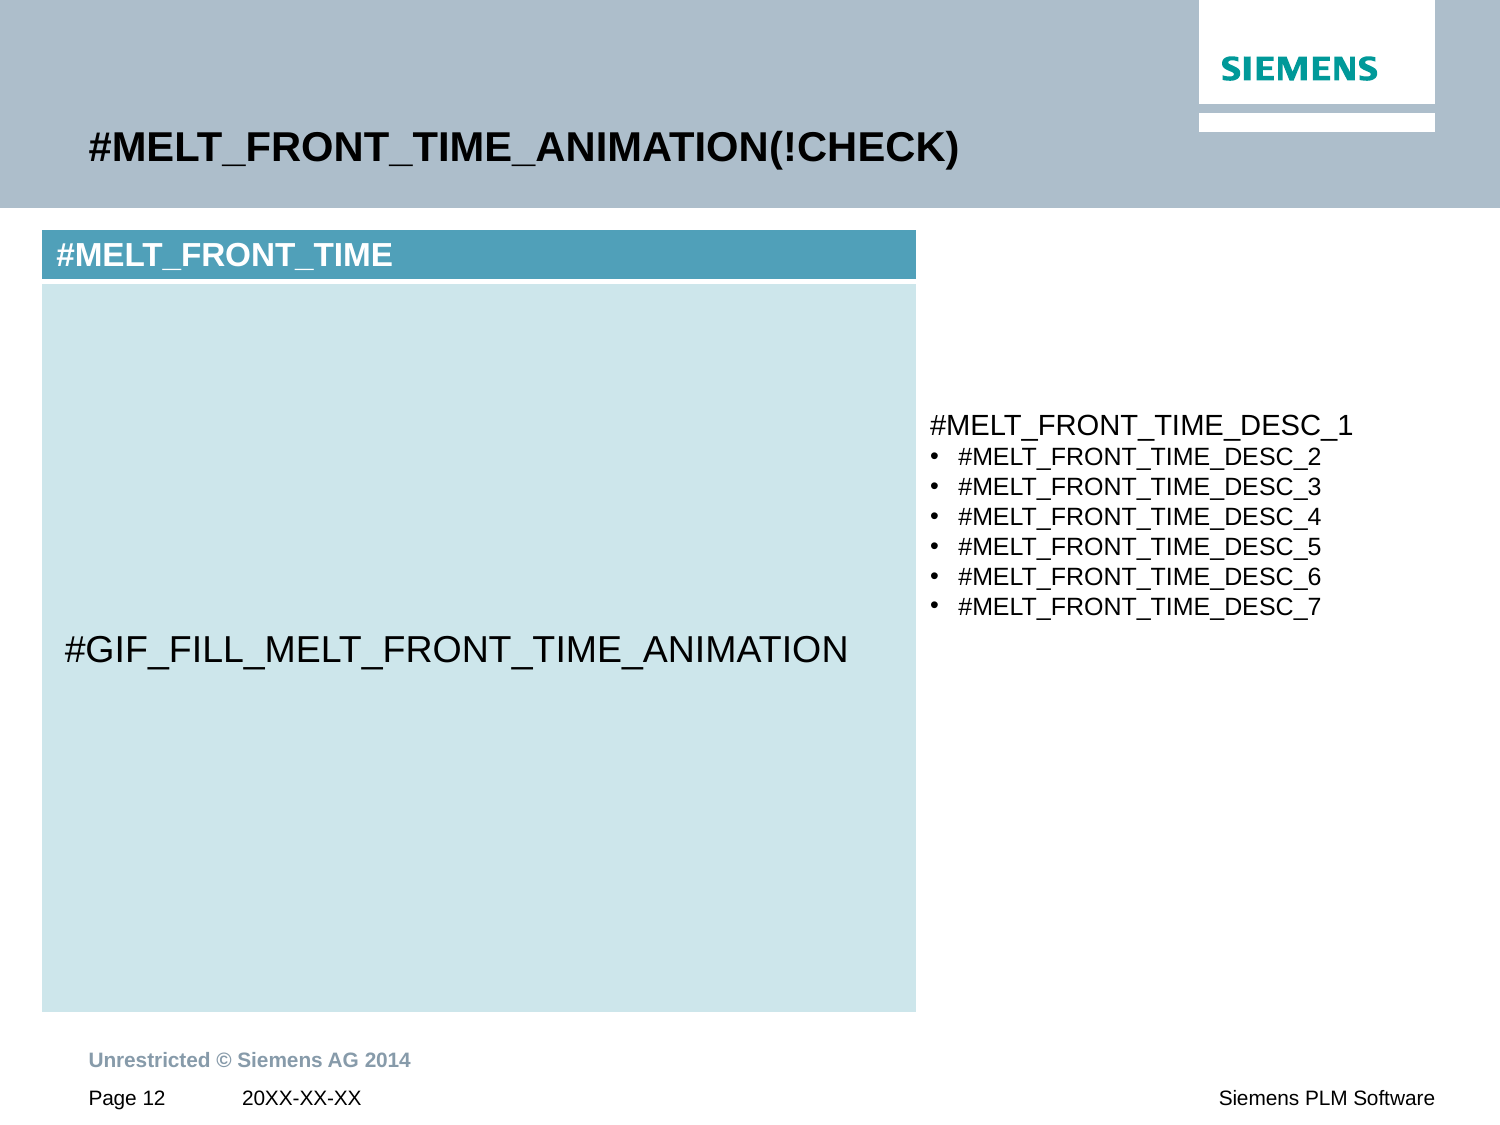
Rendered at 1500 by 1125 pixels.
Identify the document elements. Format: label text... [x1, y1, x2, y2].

text_box #MELT_FRONT_TIME_DESC_1 #MELT_FRONT_TIME_DESC_2 #MELT_FRONT_TIME_DESC_3 #MELT_FRONT_TIME_DESC_4 #MELT_FRONT_TIME_DESC_5 #MELT_FRONT_TIME_DESC_6 #MELT_FRONT_TIME_DESC_7 [915, 398, 1436, 658]
text_box #GIF_FILL_MELT_FRONT_TIME_ANIMATION [64, 302, 892, 988]
title #MELT_FRONT_TIME_ANIMATION(!CHECK) [0, 0, 1500, 209]
table_cell [42, 284, 916, 1012]
table_header #MELT_FRONT_TIME [42, 230, 916, 279]
